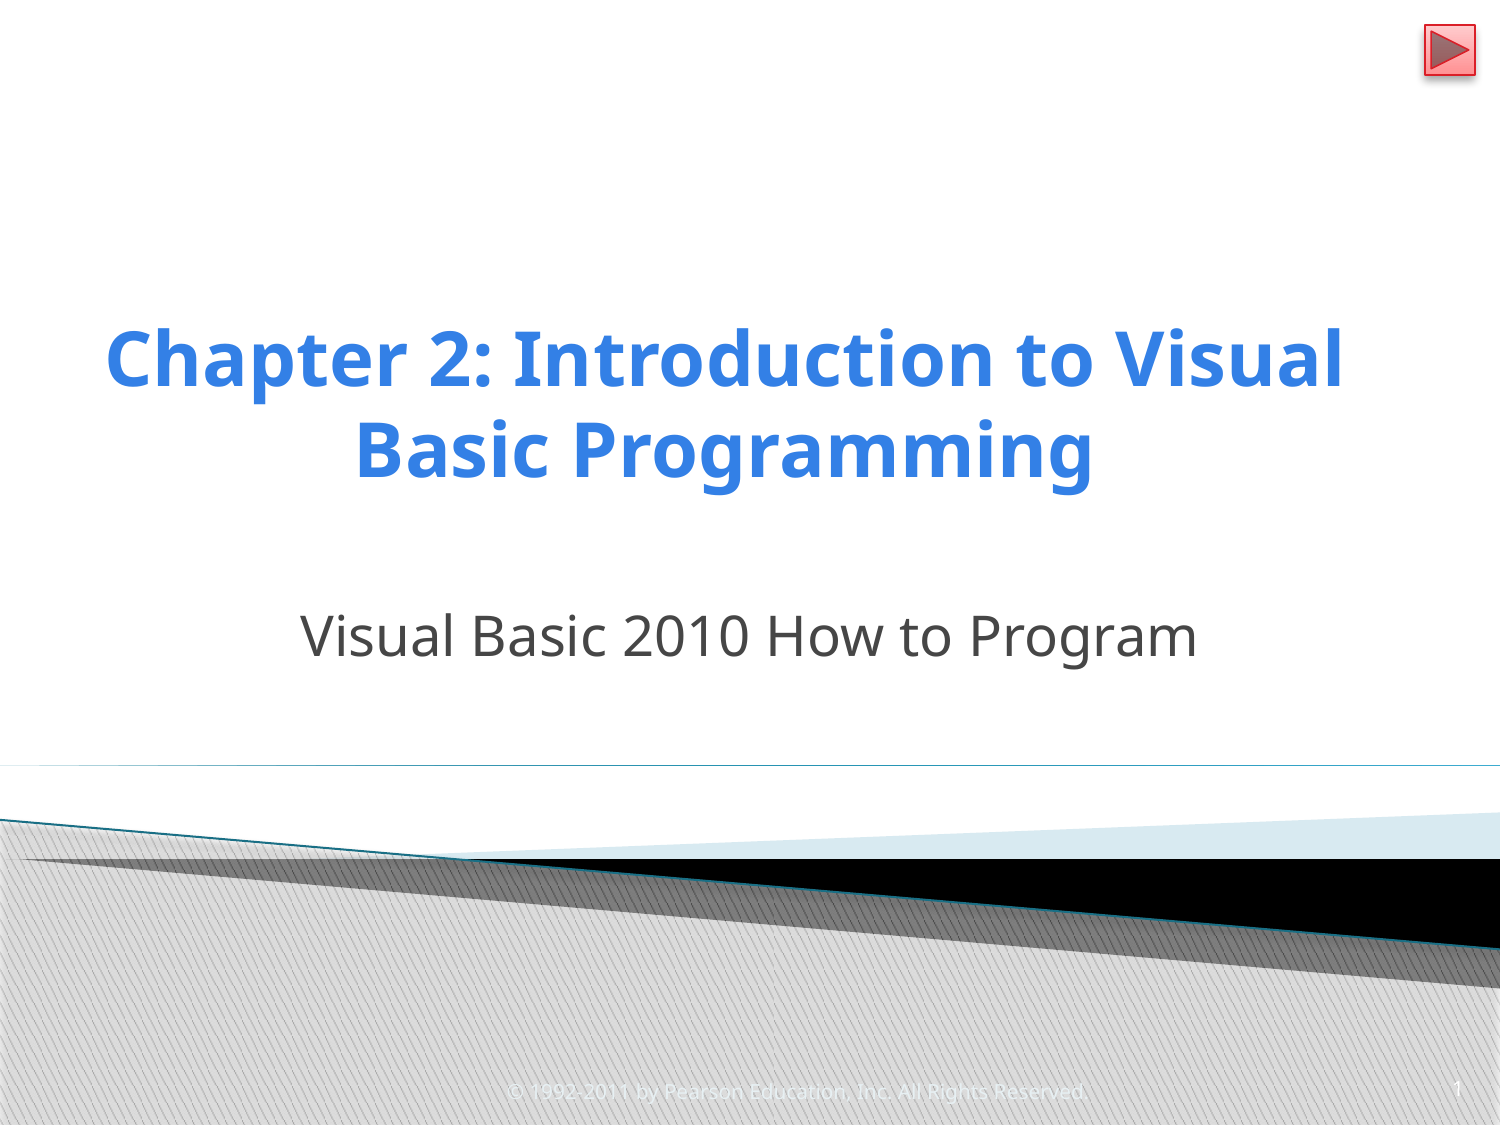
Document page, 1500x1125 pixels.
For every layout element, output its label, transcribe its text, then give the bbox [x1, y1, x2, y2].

title Chapter 2: Introduction to Visual Basic Programming [62, 200, 1388, 501]
footer © 1992-2011 by Pearson Education, Inc. All Rights Reserved. [450, 1051, 1105, 1112]
picture [5, 859, 1500, 989]
slide_number 1 [1418, 1051, 1479, 1112]
subtitle Visual Basic 2010 How to Program [112, 592, 1388, 790]
